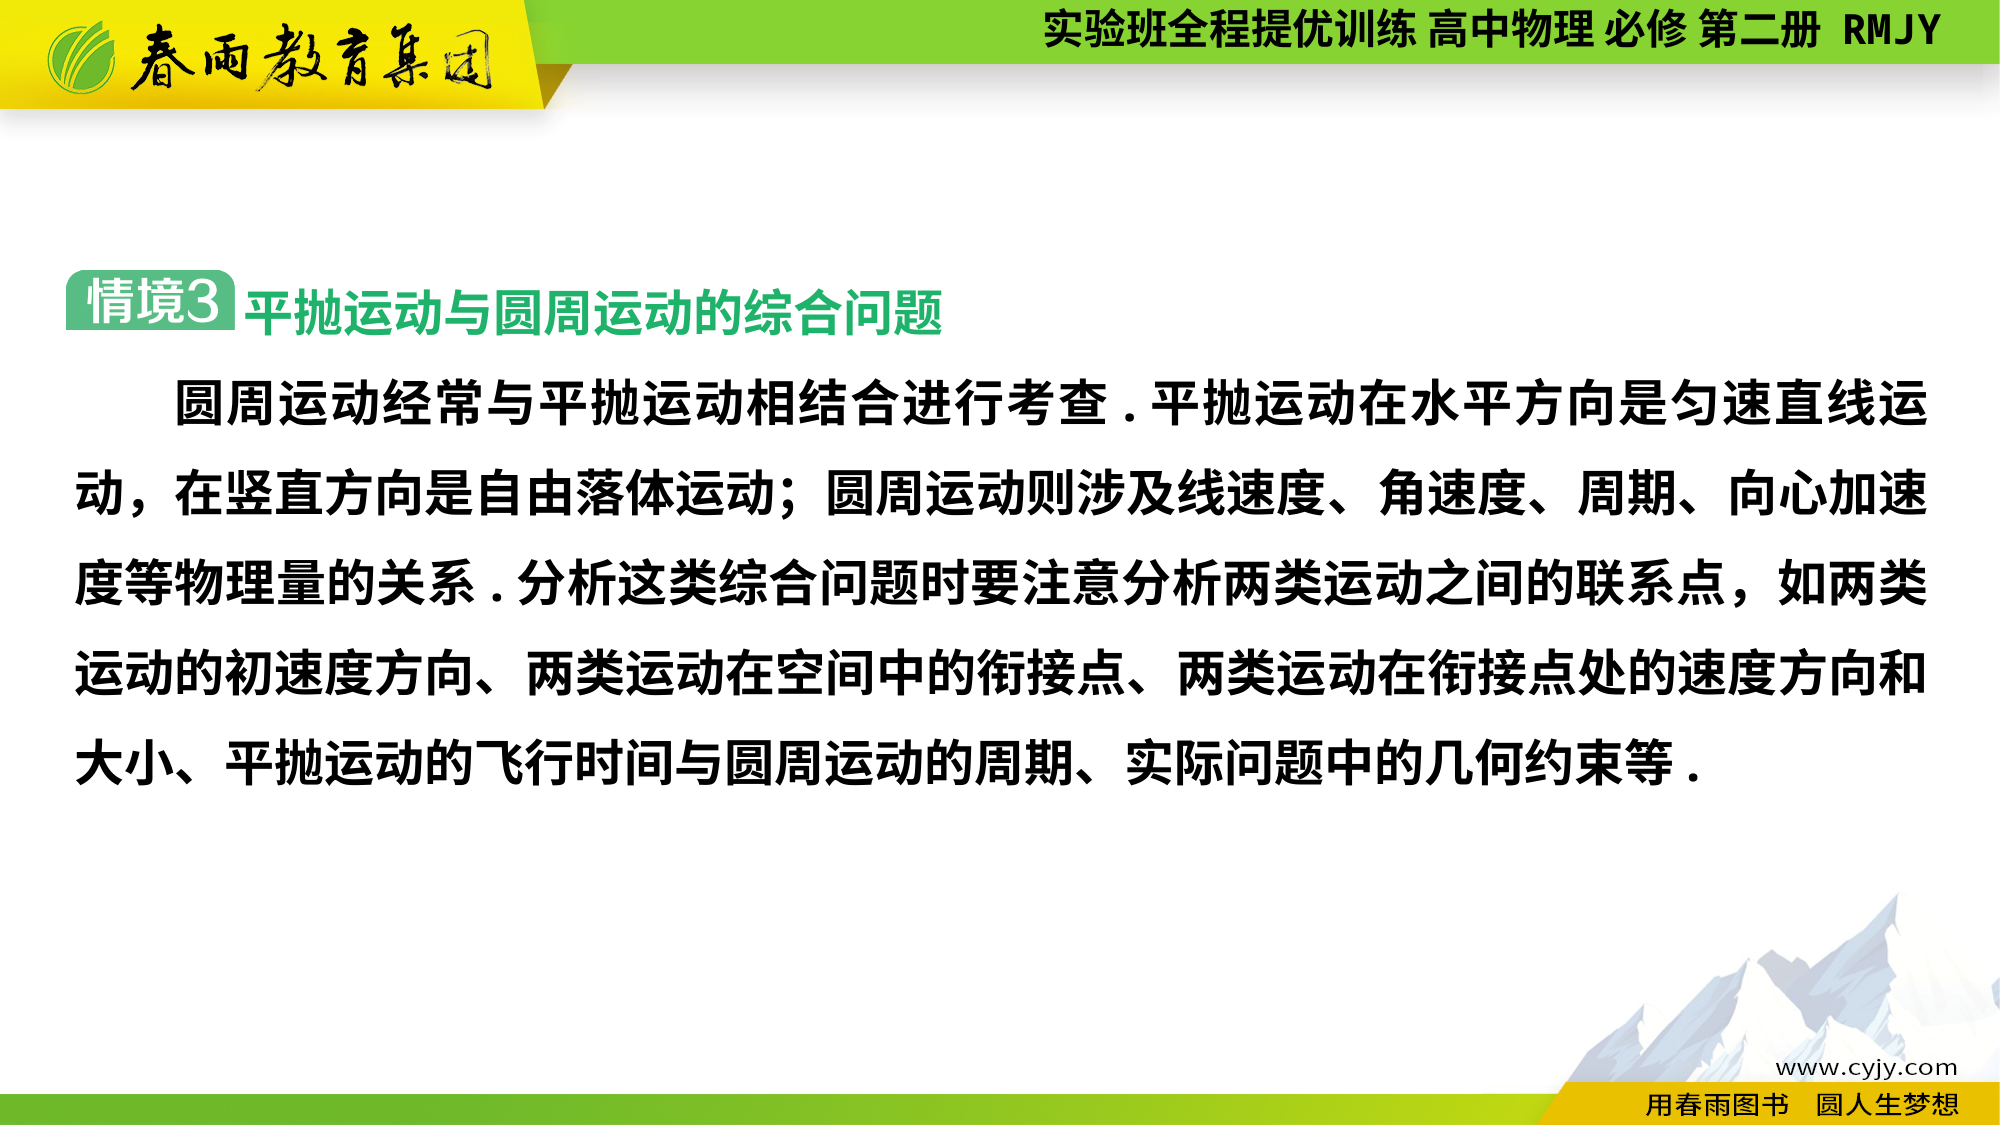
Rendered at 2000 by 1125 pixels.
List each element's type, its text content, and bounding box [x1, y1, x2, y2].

picture [0, 0, 2000, 1125]
list 平抛运动与圆周运动的综合问题 圆周运动经常与平抛运动相结合进行考查.平抛运动在水平方向是匀速直线运动，在竖直方向是自由落体运动；圆周运动则涉及线速度、角速度、周期、向心加速度等物理量的关系.分析这类综合问题时要注意分析两类运动之间的联系点，如两类运动的初速度方向、两类运动在空间中的衔接点、两类运动在衔接点处的速度方向和大小、平抛运动的飞行时间与圆周运动的周期、实际问题中的几何约束等. [59, 243, 1944, 804]
